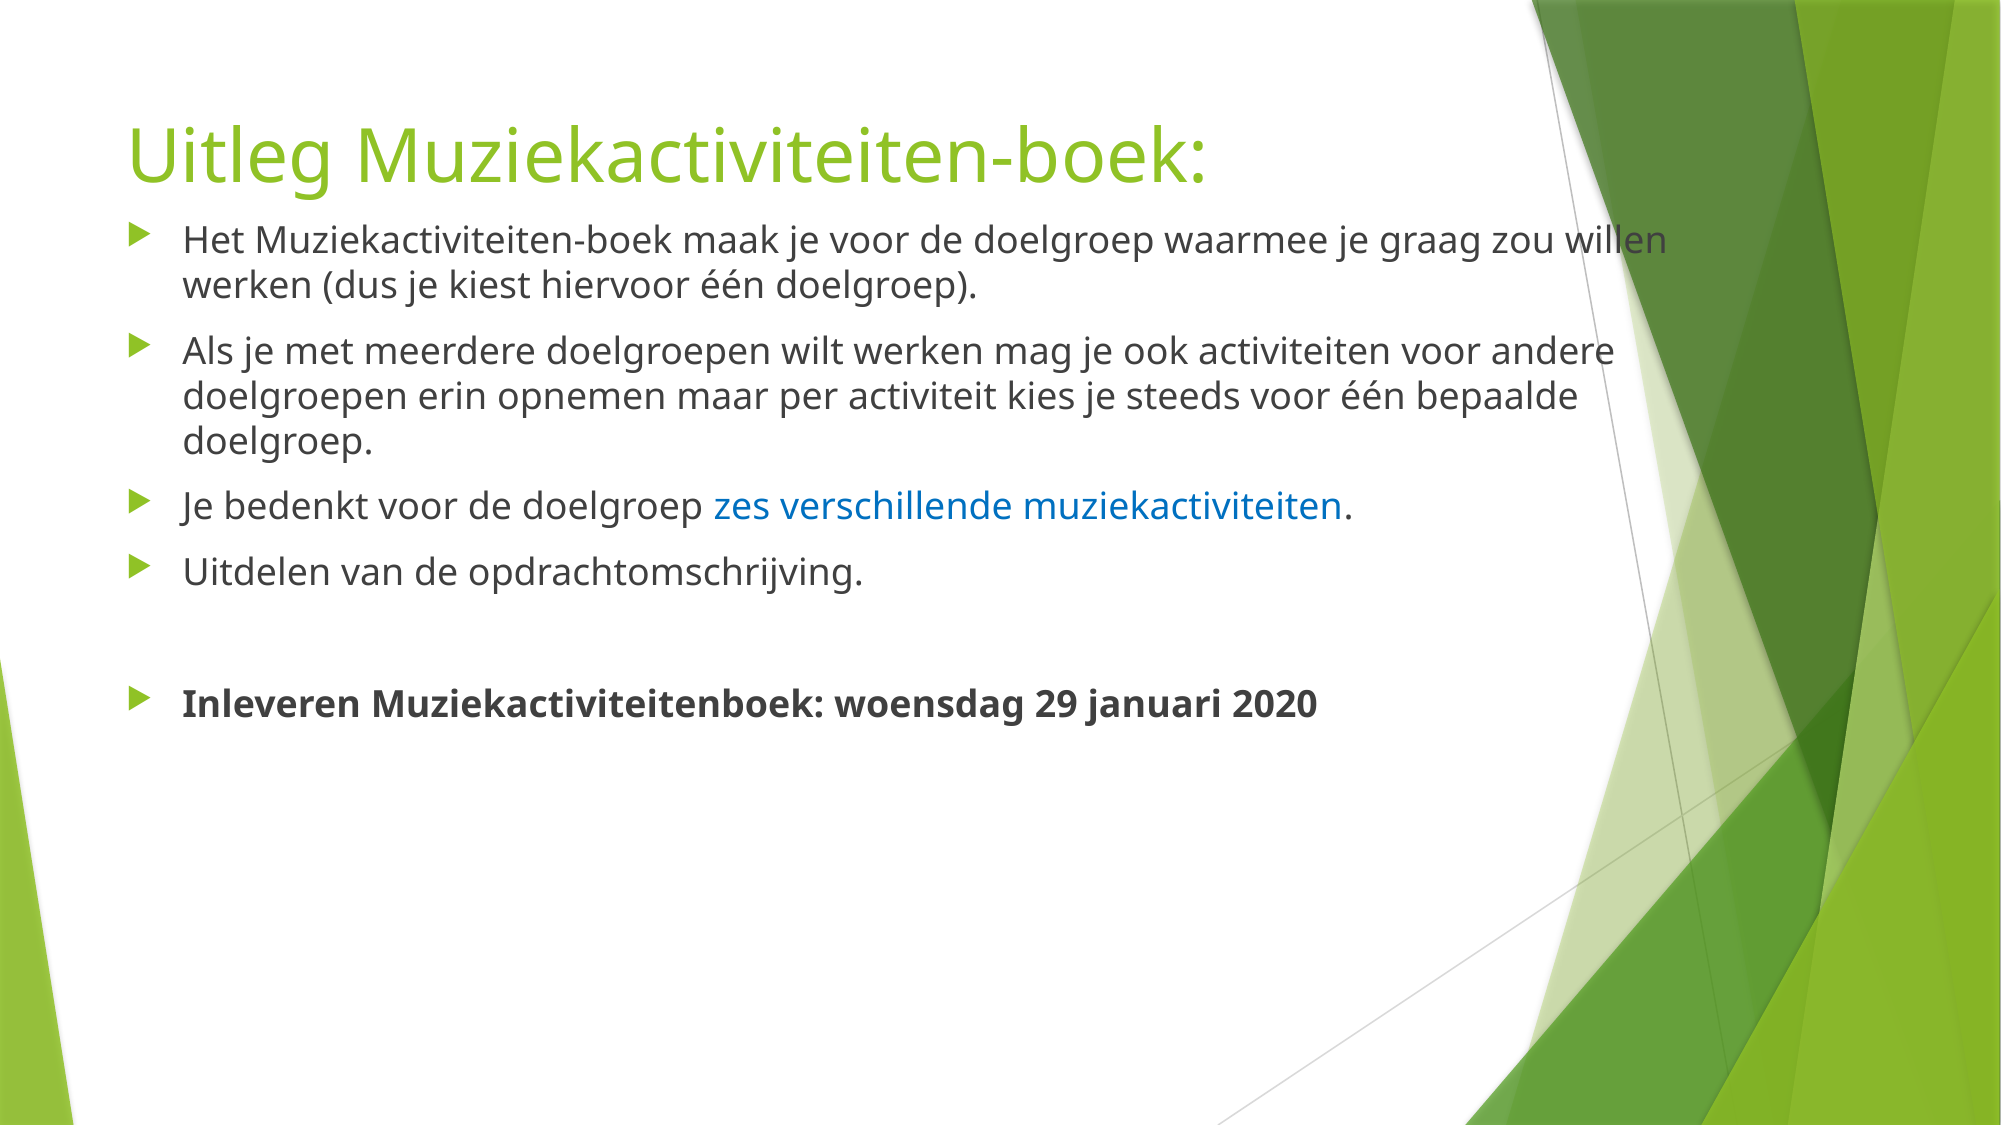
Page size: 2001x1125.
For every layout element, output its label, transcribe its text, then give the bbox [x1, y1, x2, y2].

title Uitleg Muziekactiviteiten-boek: [111, 99, 1522, 208]
list Het Muziekactiviteiten-boek maak je voor de doelgroep waarmee je graag zou willen werken (dus je kiest hiervoor één doelgroep). Als je met meerdere doelgroepen wilt werken mag je ook activiteiten voor andere doelgroepen erin opnemen maar per activiteit kies je steeds voor één bepaalde doelgroep. Je bedenkt voor de doelgroep zes verschillende muziekactiviteiten. Uitdelen van de opdrachtomschrijving. Inleveren Muziekactiviteitenboek: woensdag 29 januari 2020 [111, 208, 1717, 1102]
